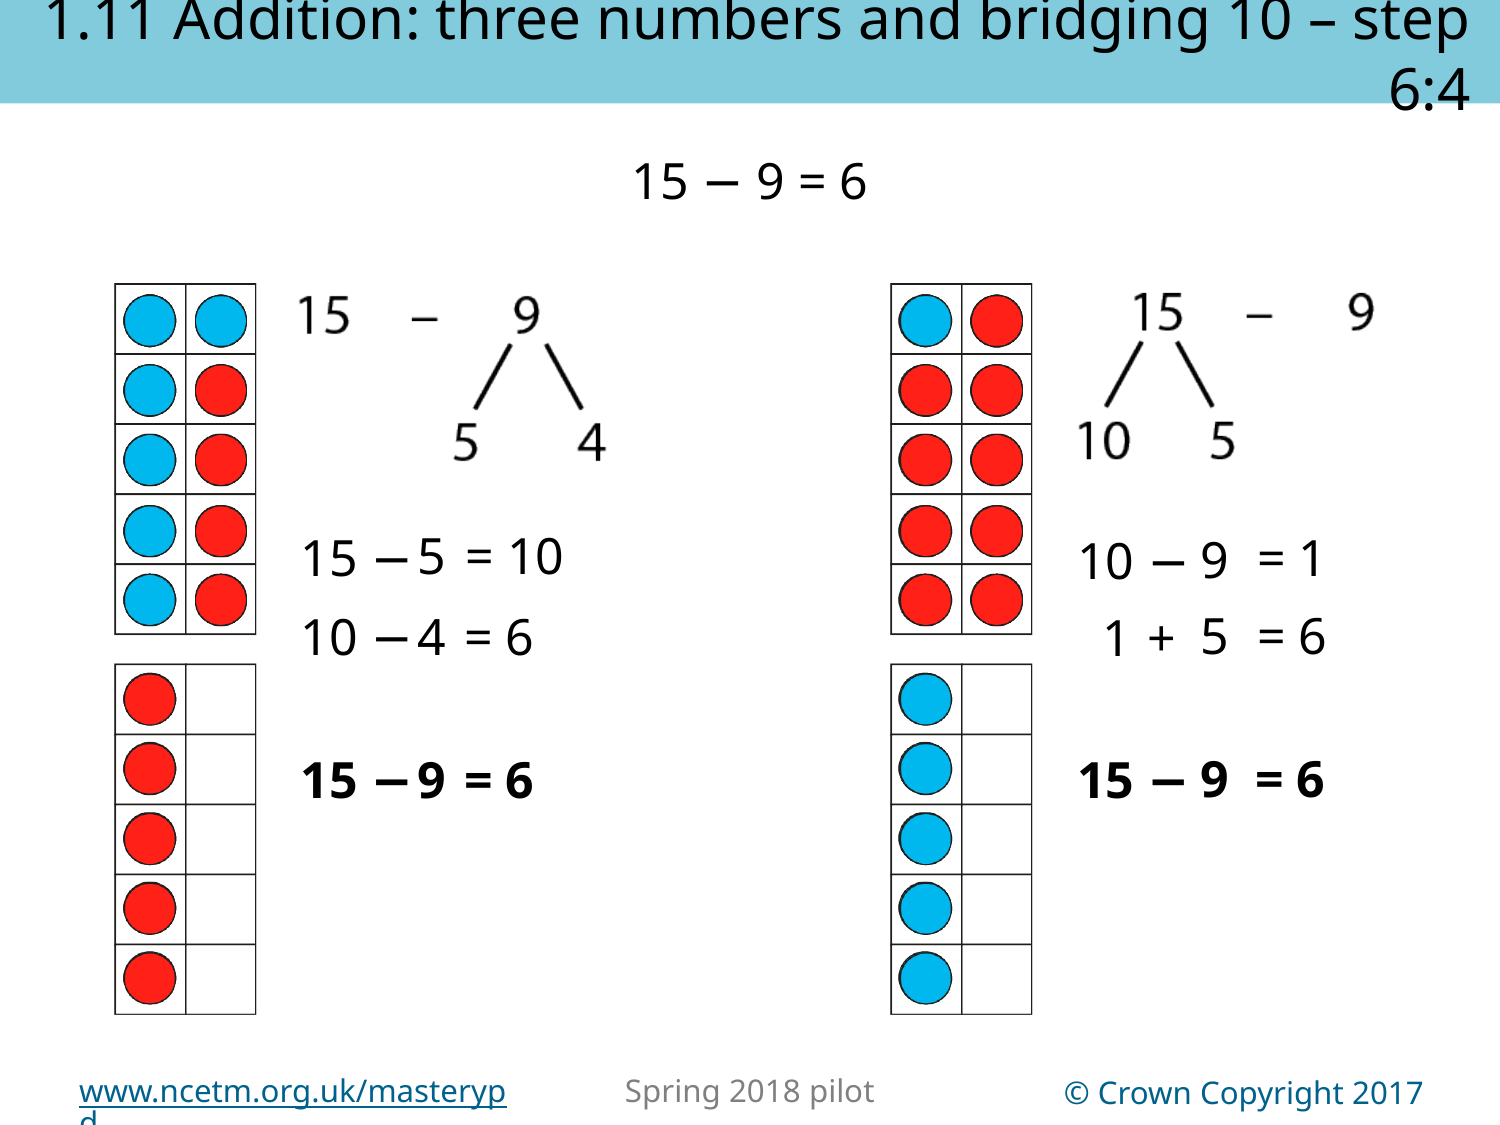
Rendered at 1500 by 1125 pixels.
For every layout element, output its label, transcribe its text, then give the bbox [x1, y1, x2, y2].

text_box − [1132, 521, 1195, 598]
text_box = 6 [1240, 740, 1341, 816]
text_box + [1132, 598, 1223, 674]
text_box 10 [1062, 522, 1152, 598]
text_box 10 − [285, 598, 691, 674]
picture [889, 265, 1443, 1016]
text_box 1 [1087, 598, 1152, 734]
text_box 5 [1185, 597, 1242, 673]
text_box 9 [402, 740, 449, 816]
text_box 15 − [1062, 741, 1467, 817]
text_box = 10 [450, 517, 580, 592]
text_box 15 − 9 = 6 [497, 141, 1003, 217]
picture [114, 265, 669, 1016]
list 1.11 Addition: three numbers and bridging 10 – step 6:4 [0, 0, 1500, 104]
text_box 9 [1186, 740, 1240, 816]
text_box = 6 [449, 597, 550, 673]
text_box 15 − [285, 518, 691, 594]
text_box = 6 [1242, 597, 1343, 673]
text_box 9 [1185, 520, 1244, 596]
text_box 5 [402, 517, 450, 592]
text_box = 6 [449, 740, 550, 816]
text_box 15 − [285, 741, 691, 817]
text_box 4 [402, 597, 449, 673]
text_box = 1 [1242, 519, 1343, 595]
